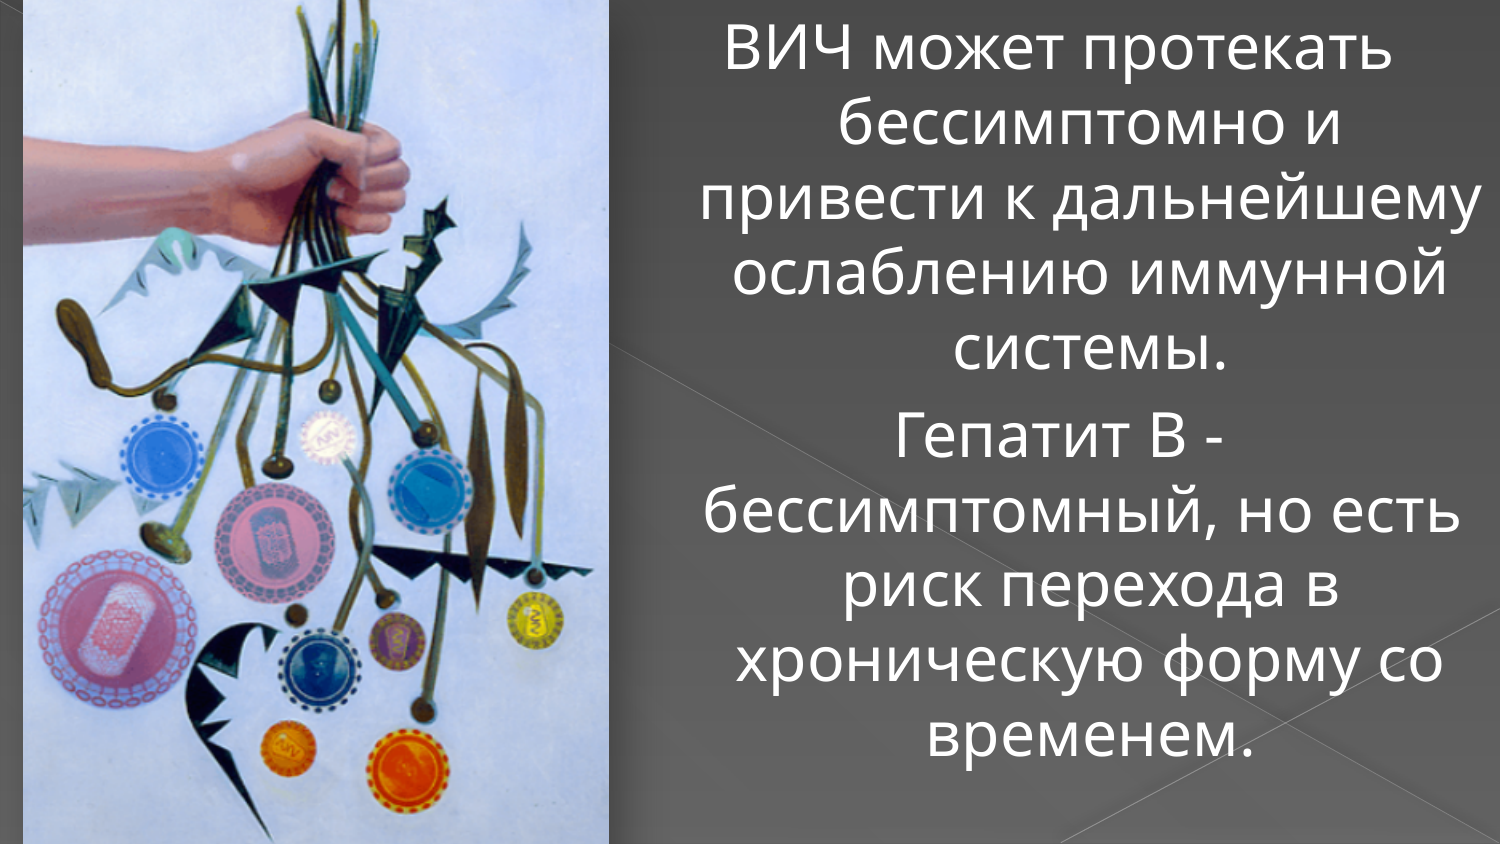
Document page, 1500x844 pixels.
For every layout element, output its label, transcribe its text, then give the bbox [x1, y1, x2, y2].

list ВИЧ может протекать бессимптомно и привести к дальнейшему ослаблению иммунной системы. Гепатит В - бессимптомный, но есть риск перехода в хроническую форму со временем. [642, 0, 1500, 844]
picture [23, 0, 609, 844]
